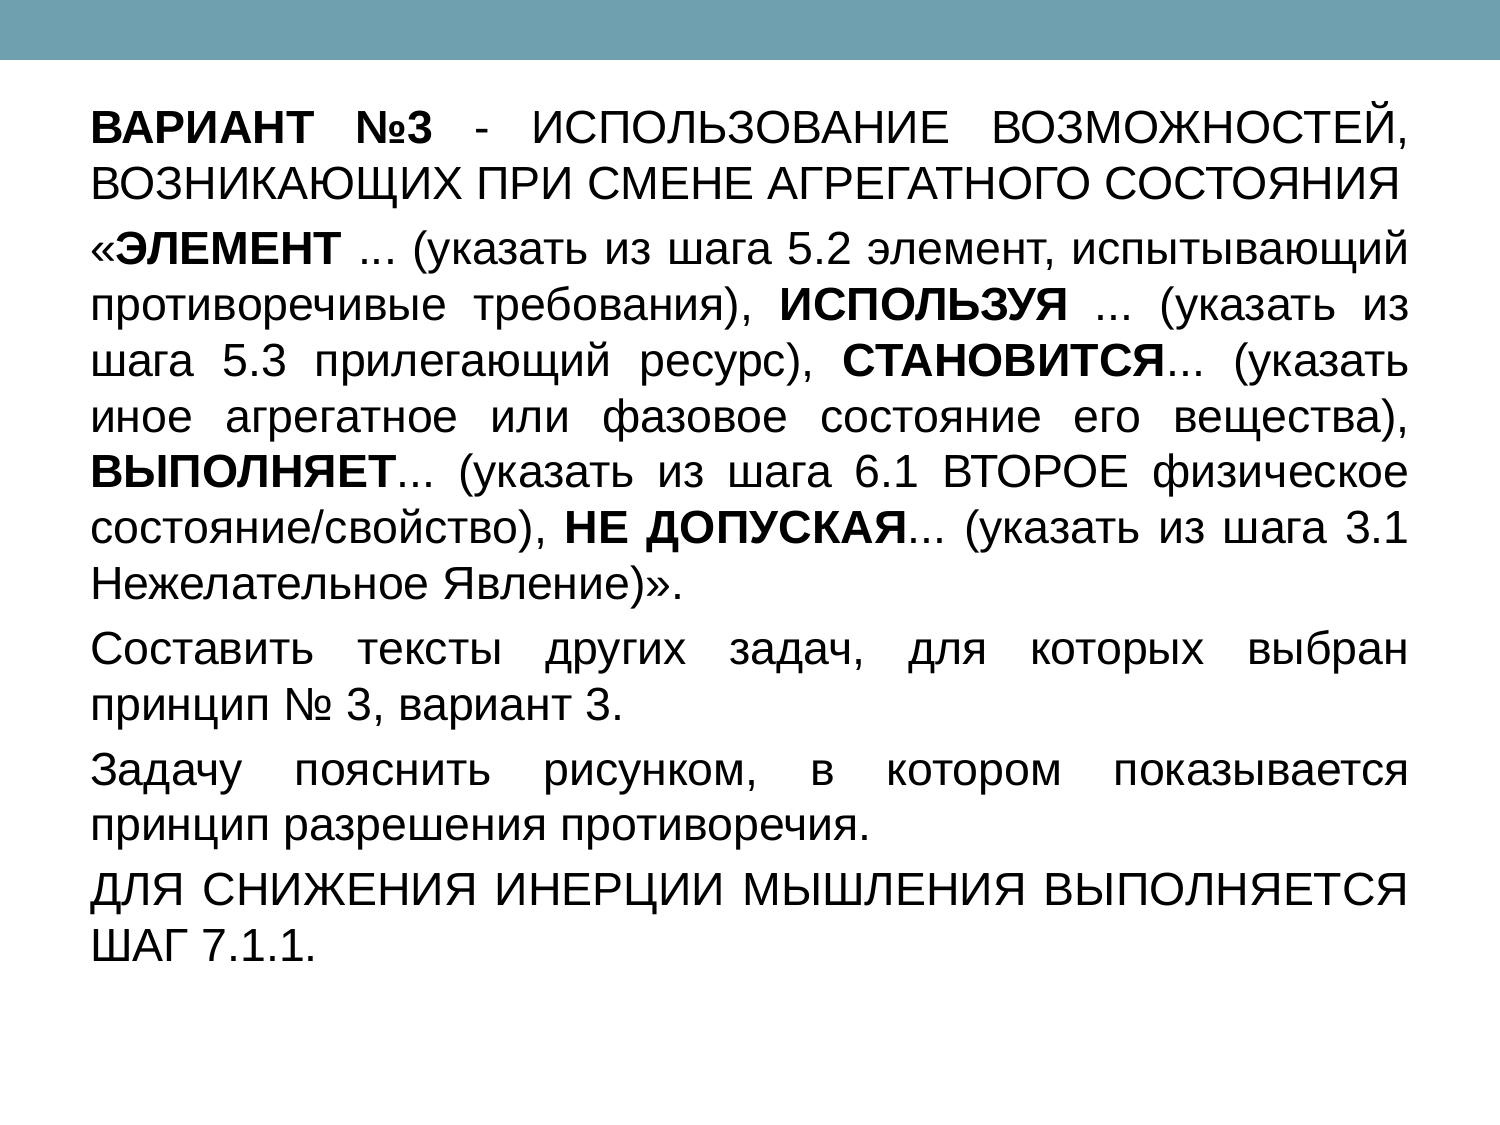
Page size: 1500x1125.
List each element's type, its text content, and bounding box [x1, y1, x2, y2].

list ВАРИАНТ №3 - ИСПОЛЬЗОВАНИЕ ВОЗМОЖНОСТЕЙ, ВОЗНИКАЮЩИХ ПРИ СМЕНЕ АГРЕГАТНОГО СОСТОЯНИЯ «ЭЛЕМЕНТ ... (указать из шага 5.2 элемент, испытывающий противоречивые требования), ИСПОЛЬЗУЯ ... (указать из шага 5.3 прилегающий ресурс), СТАНОВИТСЯ... (указать иное агрегатное или фазовое состояние его вещества), ВЫПОЛНЯЕТ... (указать из шага 6.1 ВТОРОЕ физическое состояние/свойство), НЕ ДОПУСКАЯ... (указать из шага 3.1 Нежелательное Явление)». Составить тексты других задач, для которых выбран принцип № 3, вариант 3. Задачу пояснить рисунком, в котором показывается принцип разрешения противоречия. ДЛЯ СНИЖЕНИЯ ИНЕРЦИИ МЫШЛЕНИЯ ВЫПОЛНЯЕТСЯ ШАГ 7.1.1. [75, 90, 1425, 1063]
